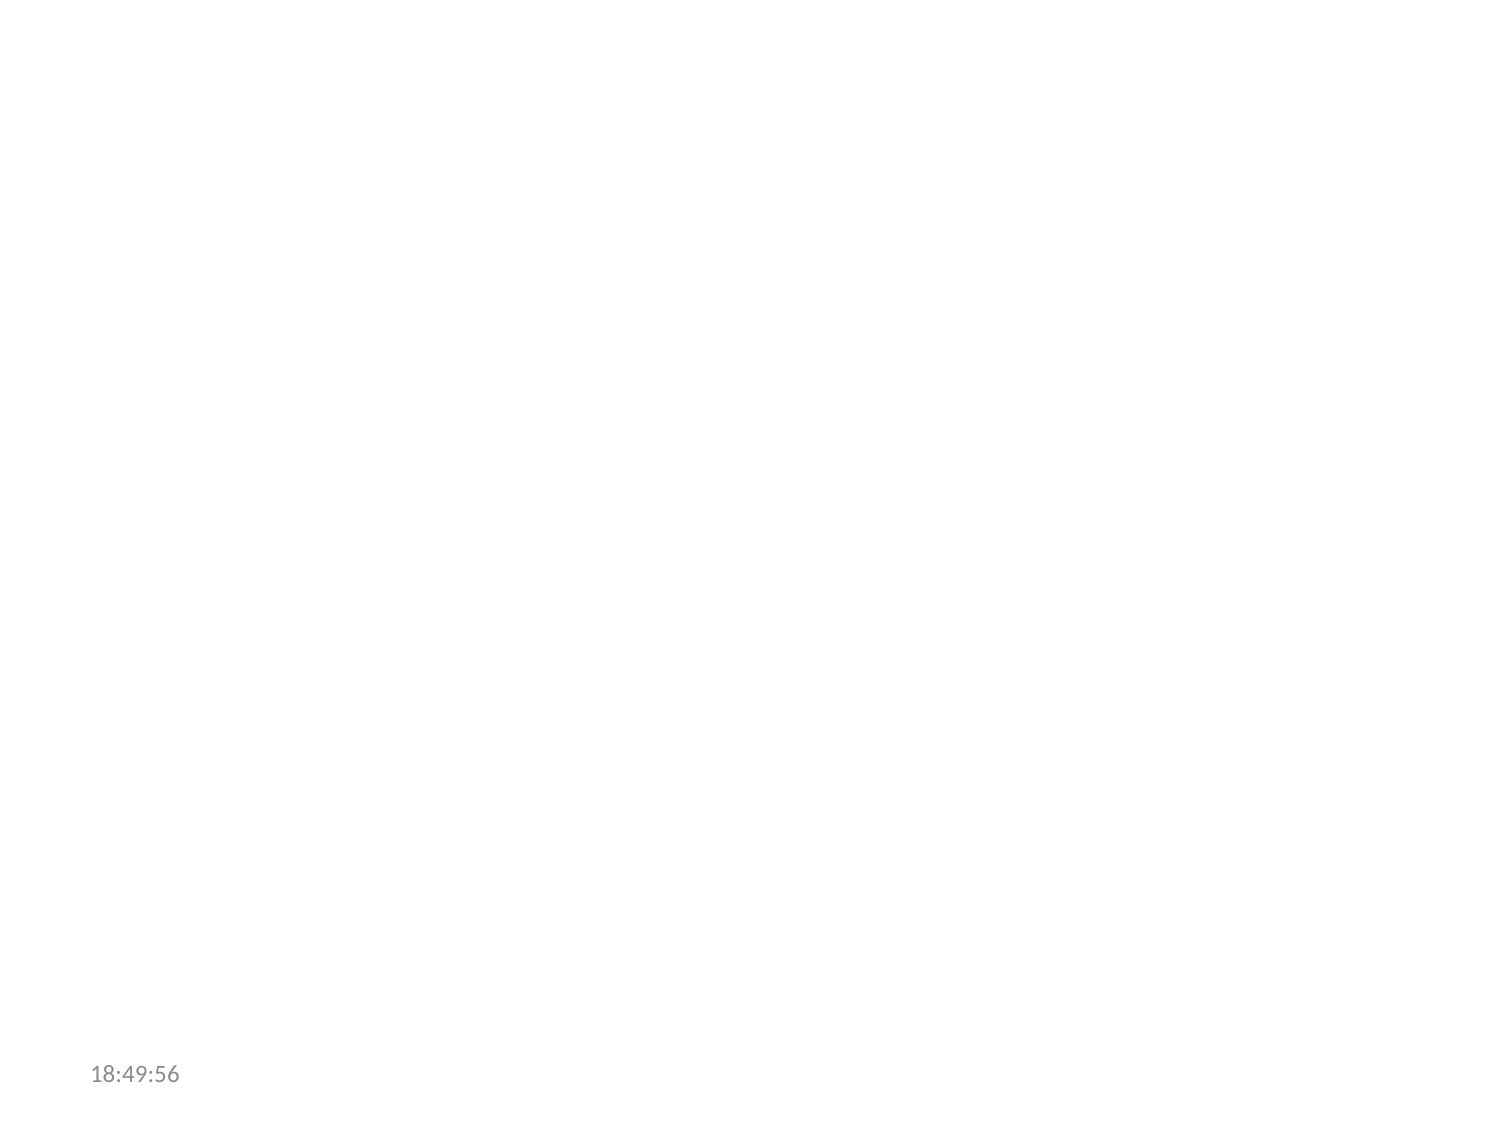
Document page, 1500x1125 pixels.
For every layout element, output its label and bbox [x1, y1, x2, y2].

slide_number [75, 1042, 425, 1103]
